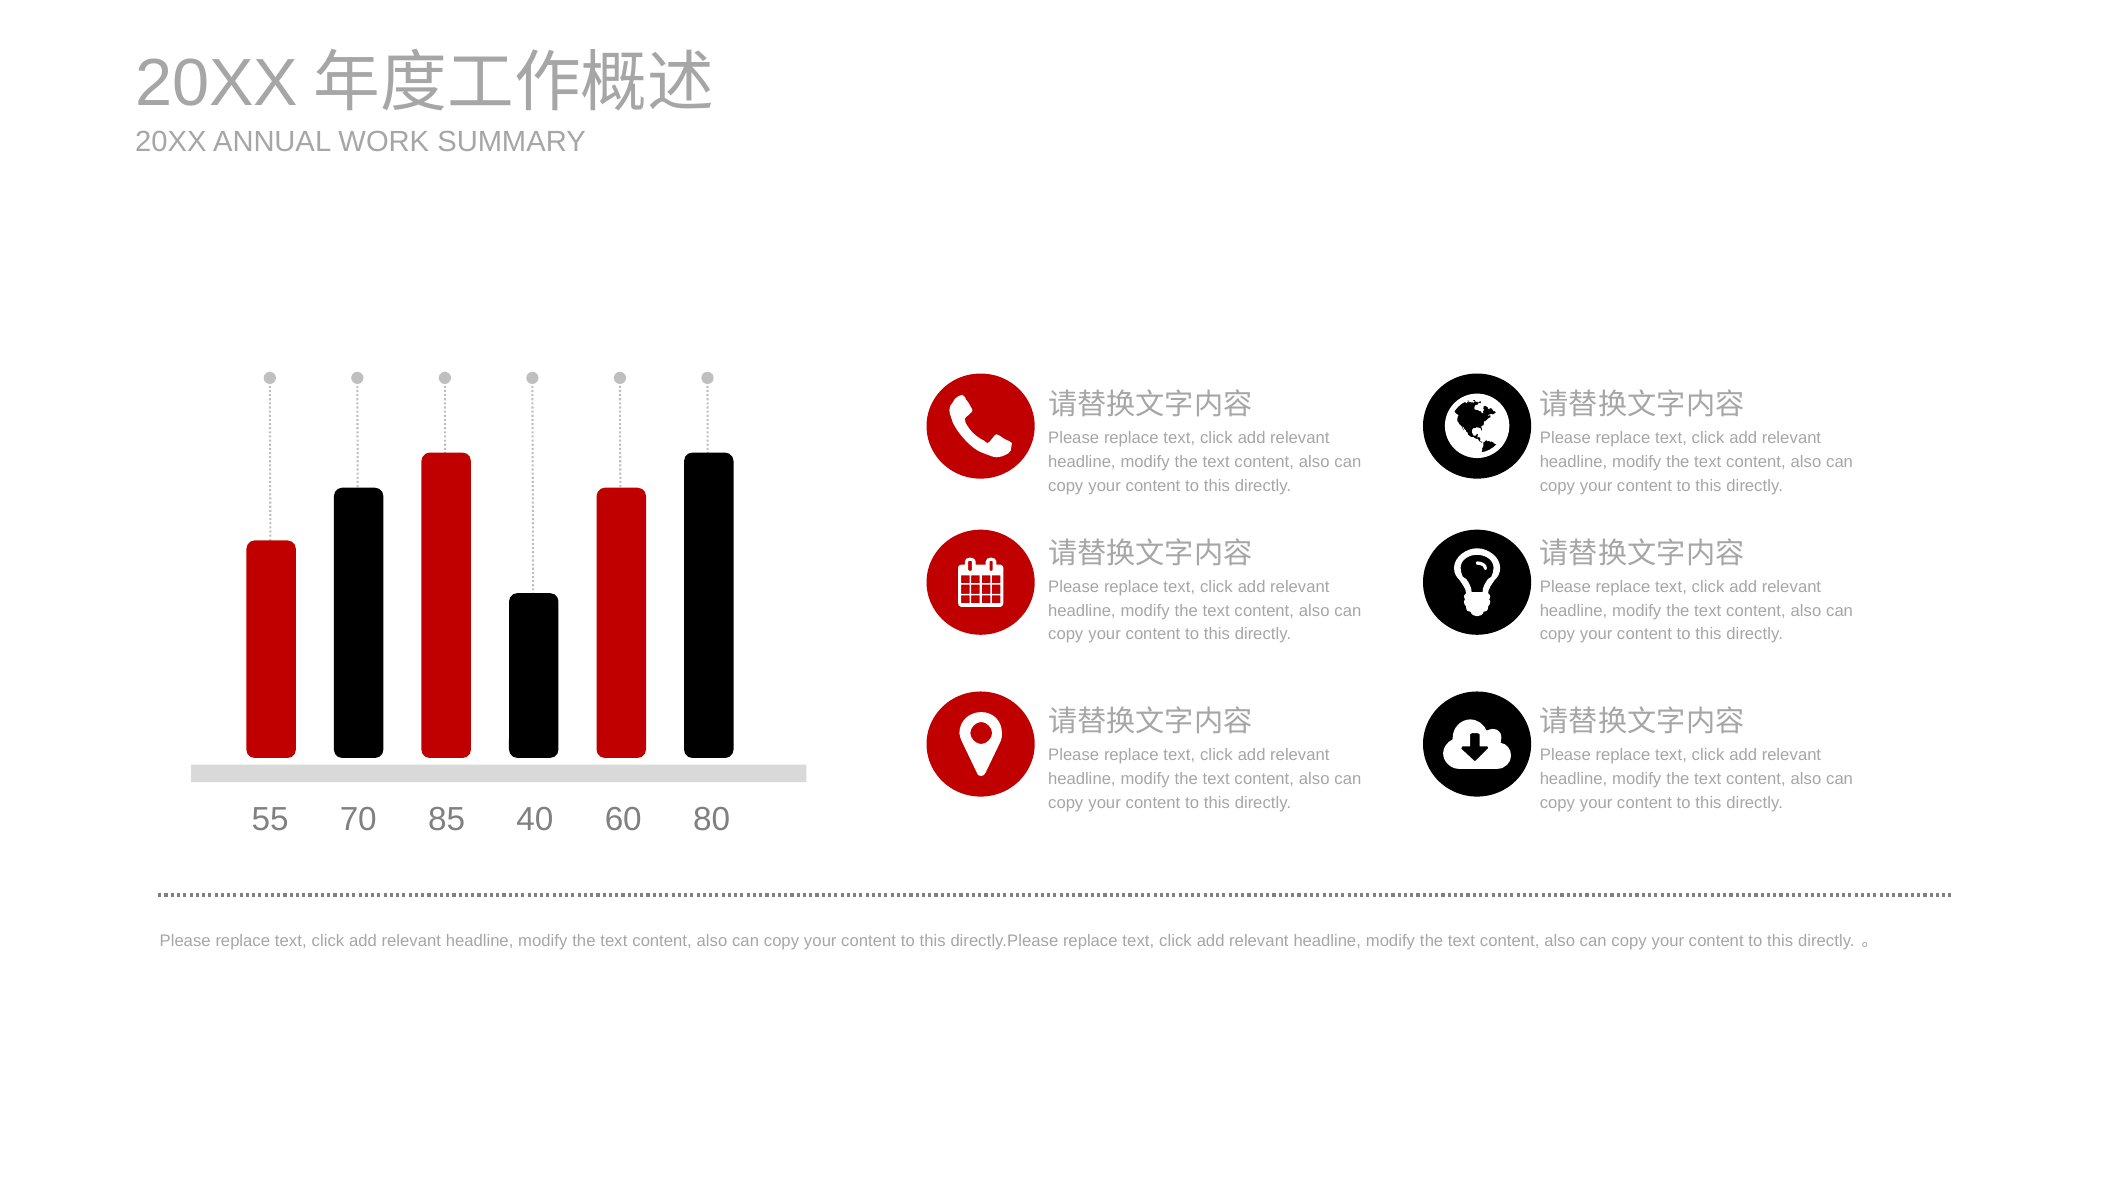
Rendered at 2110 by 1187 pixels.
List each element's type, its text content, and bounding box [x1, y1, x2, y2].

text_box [1048, 527, 1383, 643]
text_box 60 [604, 789, 642, 837]
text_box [421, 377, 471, 758]
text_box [1539, 527, 1874, 643]
text_box 20XX ANNUAL WORK SUMMARY [135, 122, 596, 158]
text_box 40 [516, 789, 554, 837]
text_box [926, 529, 1035, 635]
text_box 70 [339, 789, 377, 837]
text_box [1048, 695, 1383, 811]
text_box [1422, 529, 1532, 635]
text_box [190, 763, 807, 783]
text_box 55 [251, 789, 289, 837]
text_box 20XX年度工作概述 [135, 38, 783, 119]
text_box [333, 377, 384, 758]
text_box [246, 377, 296, 758]
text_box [926, 373, 1035, 479]
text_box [1539, 695, 1874, 811]
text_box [926, 691, 1035, 797]
text_box Please replace text, click add relevant headline, modify the text content, also can copy your content to this directly.Please replace text, click add relevant headline, modify the text content, also can copy your content to this directly.。 [159, 925, 1950, 950]
text_box 80 [692, 789, 731, 837]
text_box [596, 377, 646, 758]
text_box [509, 377, 559, 758]
text_box 85 [428, 789, 466, 837]
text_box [1422, 373, 1532, 479]
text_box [684, 377, 734, 758]
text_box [1539, 378, 1874, 494]
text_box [1048, 378, 1392, 494]
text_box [1422, 691, 1532, 797]
